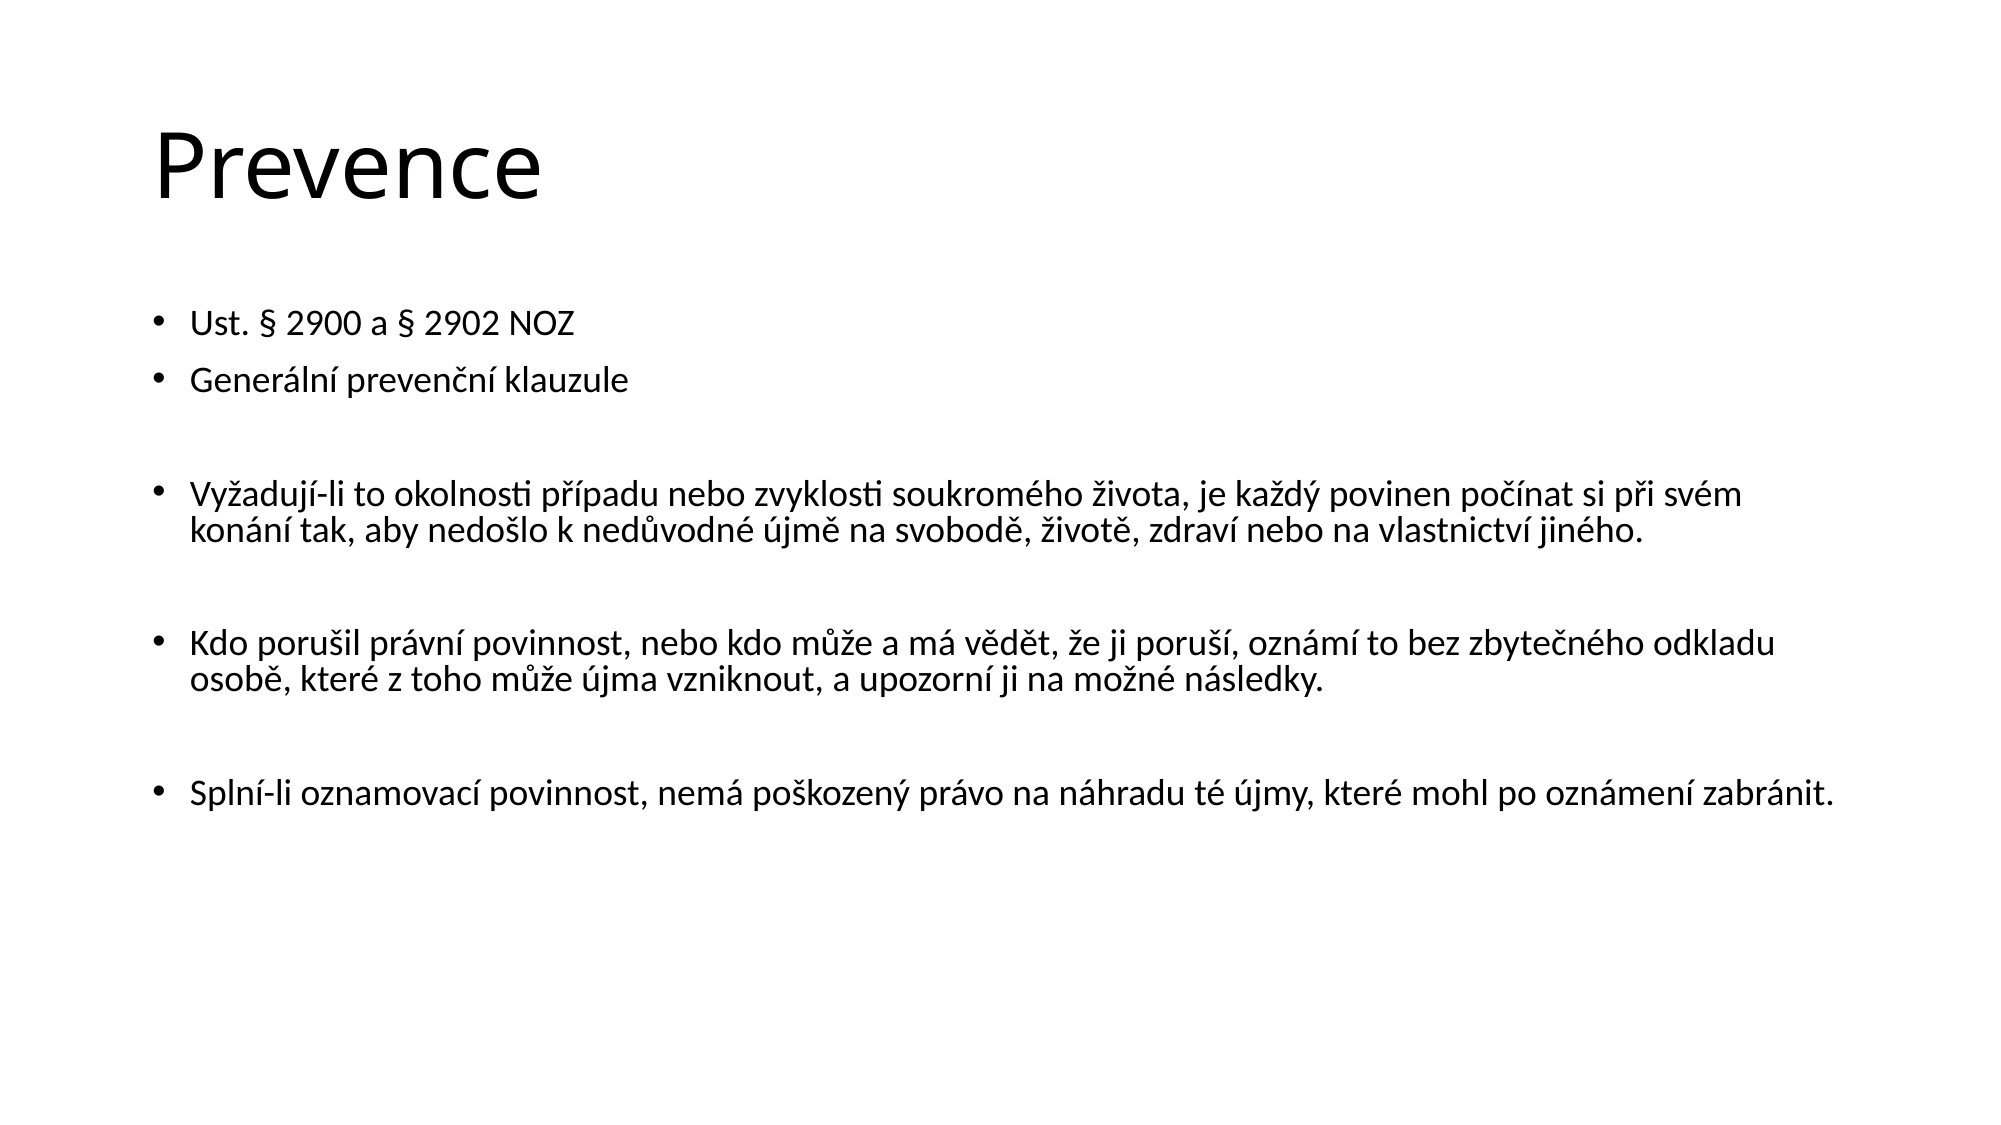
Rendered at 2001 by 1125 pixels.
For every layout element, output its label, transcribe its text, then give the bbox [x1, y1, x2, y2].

title Prevence [137, 59, 1863, 278]
list Ust. § 2900 a § 2902 NOZ Generální prevenční klauzule Vyžadují-li to okolnosti případu nebo zvyklosti soukromého života, je každý povinen počínat si při svém konání tak, aby nedošlo k nedůvodné újmě na svobodě, životě, zdraví nebo na vlastnictví jiného. Kdo porušil právní povinnost, nebo kdo může a má vědět, že ji poruší, oznámí to bez zbytečného odkladu osobě, které z toho může újma vzniknout, a upozorní ji na možné následky. Splní-li oznamovací povinnost, nemá poškozený právo na náhradu té újmy, které mohl po oznámení zabránit. [137, 299, 1863, 1014]
